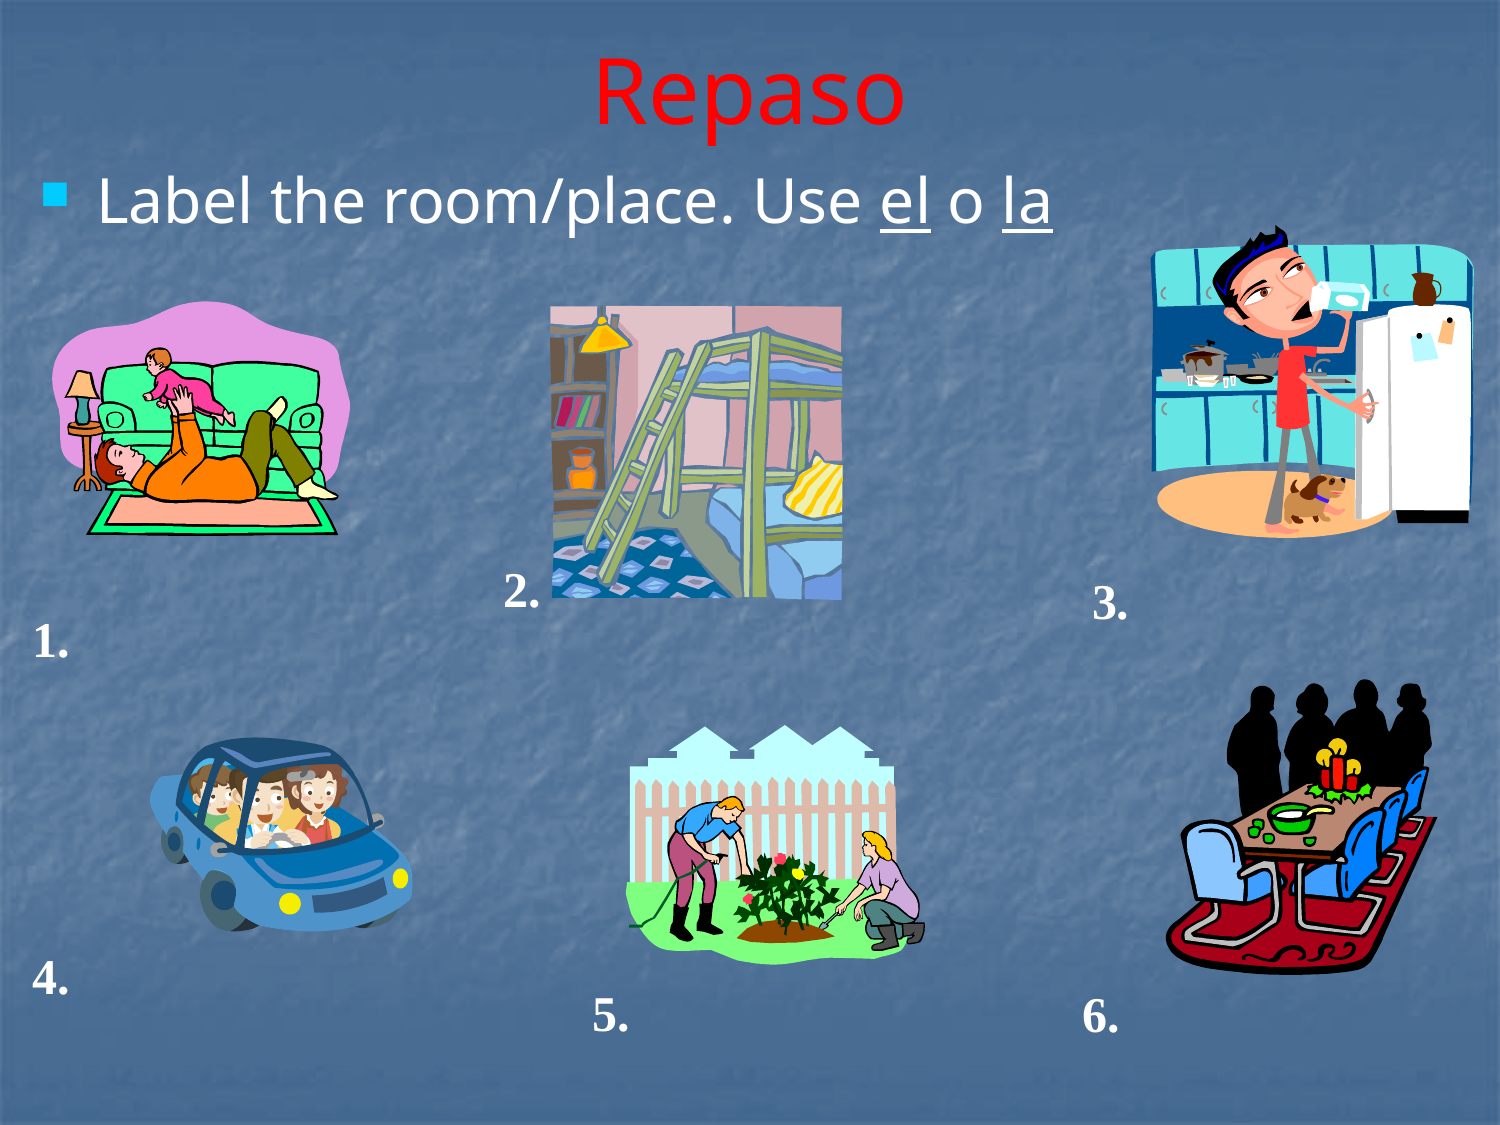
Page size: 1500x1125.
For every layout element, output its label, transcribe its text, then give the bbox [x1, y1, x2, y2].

picture [1162, 678, 1438, 976]
title Repaso [75, 0, 1425, 200]
text_box 2. [489, 549, 557, 625]
picture [549, 299, 851, 608]
picture [1150, 224, 1476, 540]
picture [49, 299, 351, 537]
picture [149, 737, 413, 932]
text_box 1. [17, 599, 86, 675]
text_box 6. [1067, 974, 1136, 1050]
text_box 3. [1077, 562, 1145, 638]
text_box 5. [577, 974, 645, 1049]
list Label the room/place. Use el o la [24, 162, 1488, 1075]
text_box 4. [17, 936, 86, 1012]
picture [625, 724, 926, 965]
